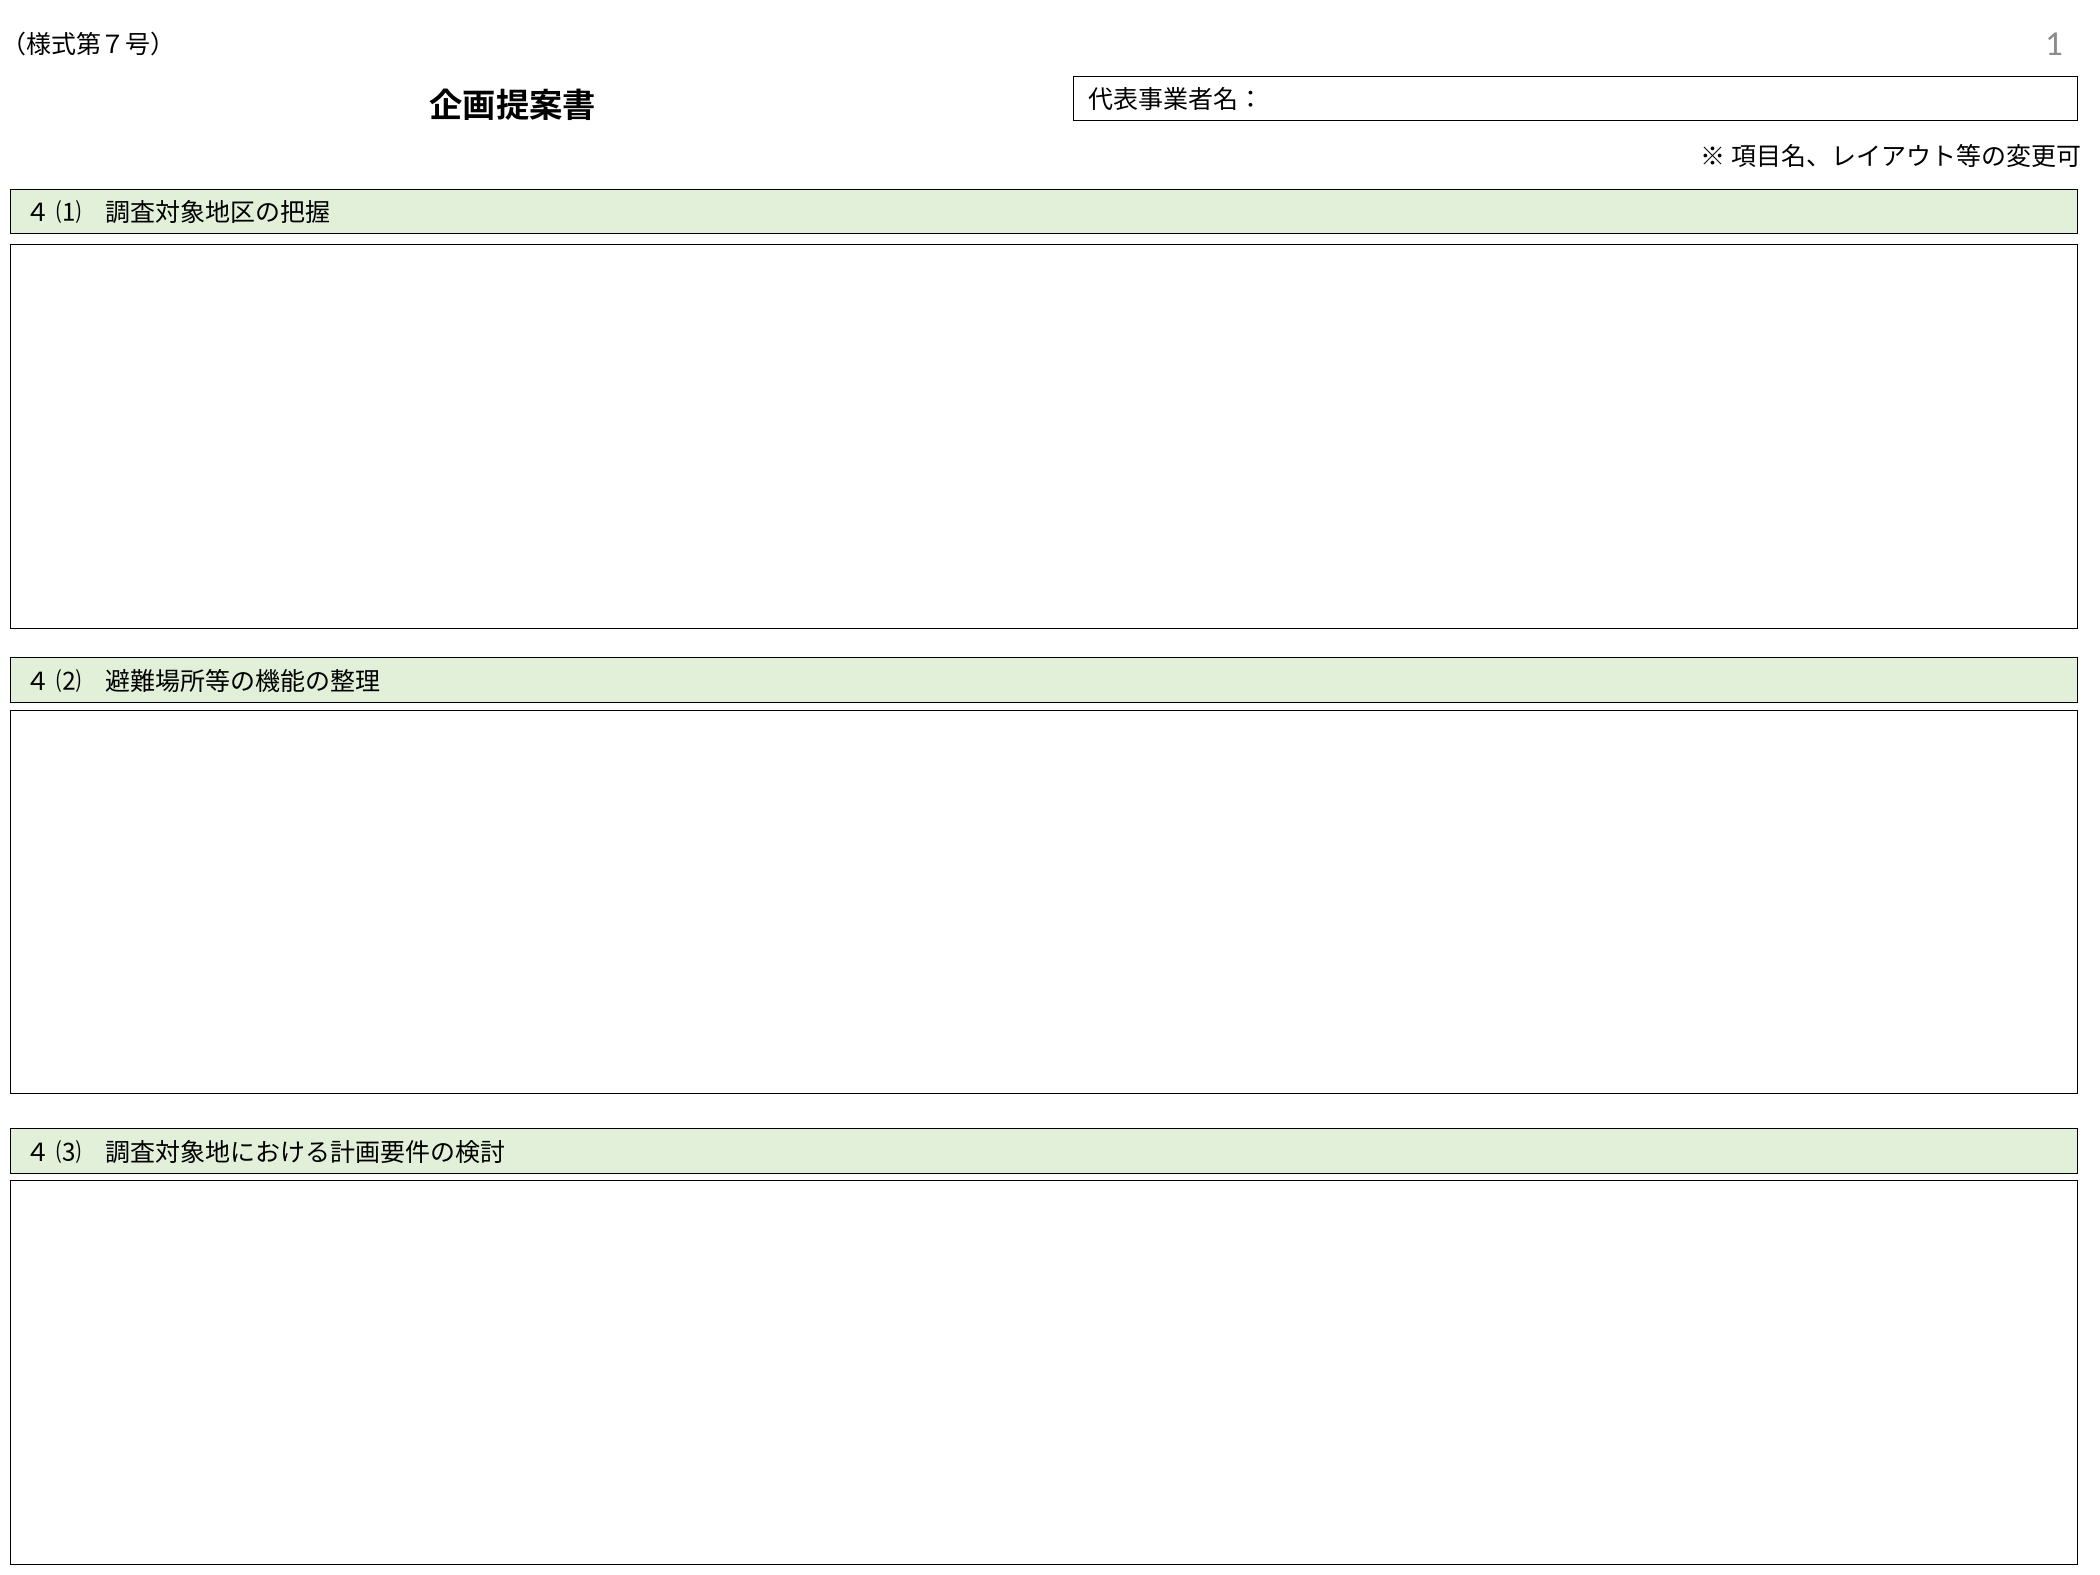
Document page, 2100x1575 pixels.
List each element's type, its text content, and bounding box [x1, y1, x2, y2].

text_box 代表事業者名： [1073, 76, 2078, 121]
text_box ４ ⑵ 避難場所等の機能の整理 [10, 657, 2078, 703]
text_box [10, 710, 2078, 1094]
text_box [10, 1180, 2078, 1565]
slide_number 1 [1605, 0, 2078, 84]
text_box 企画提案書 [335, 76, 691, 132]
text_box [10, 244, 2078, 629]
text_box ４ ⑶ 調査対象地における計画要件の検討 [10, 1128, 2078, 1174]
text_box ※項目名、レイアウト等の変更可 [1685, 132, 2100, 178]
text_box ４ ⑴ 調査対象地区の把握 [10, 189, 2078, 234]
text_box （様式第７号） [0, 20, 834, 66]
